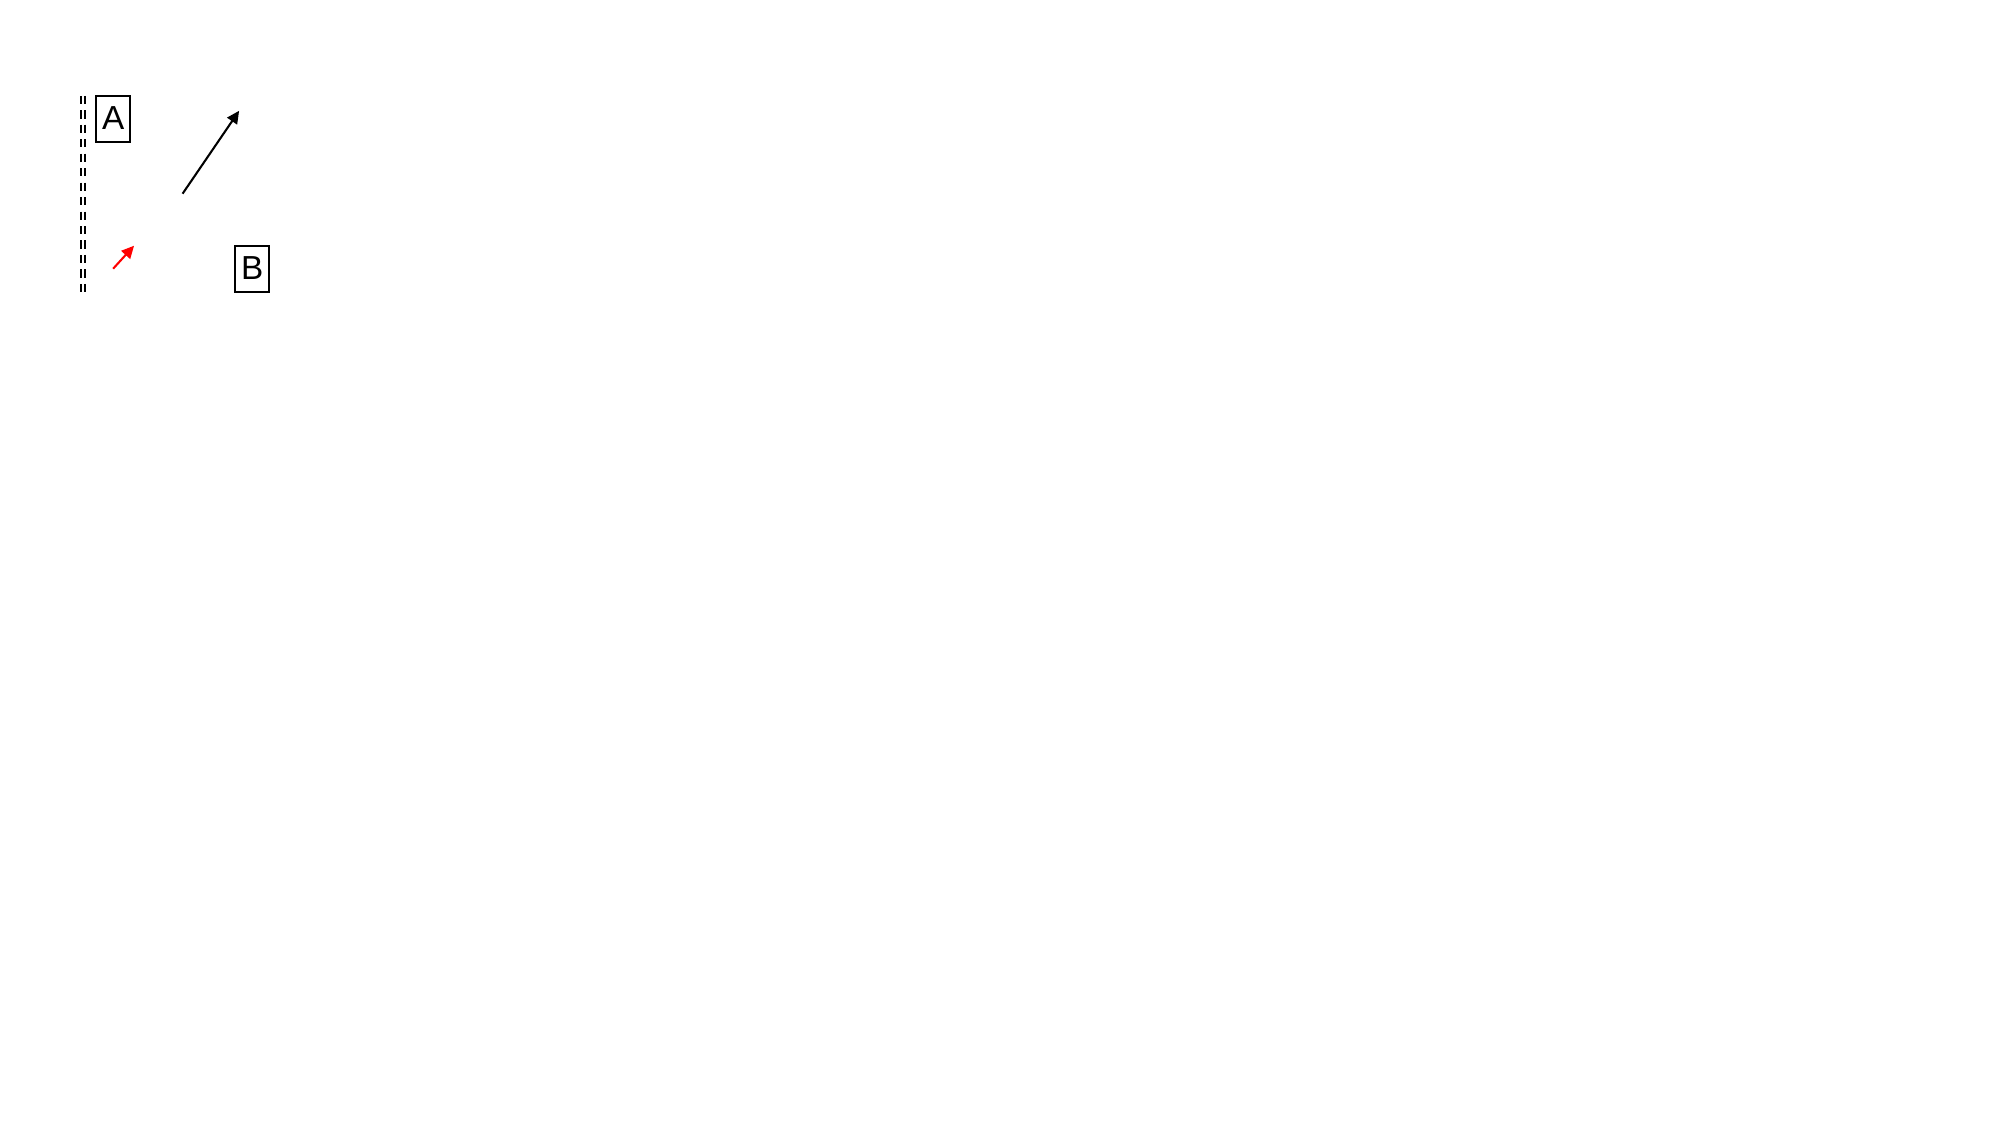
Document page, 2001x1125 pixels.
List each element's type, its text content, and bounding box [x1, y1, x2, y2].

text_box A [95, 95, 131, 142]
text_box B [234, 245, 270, 292]
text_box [113, 245, 135, 269]
text_box [74, 74, 292, 313]
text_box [182, 110, 240, 194]
